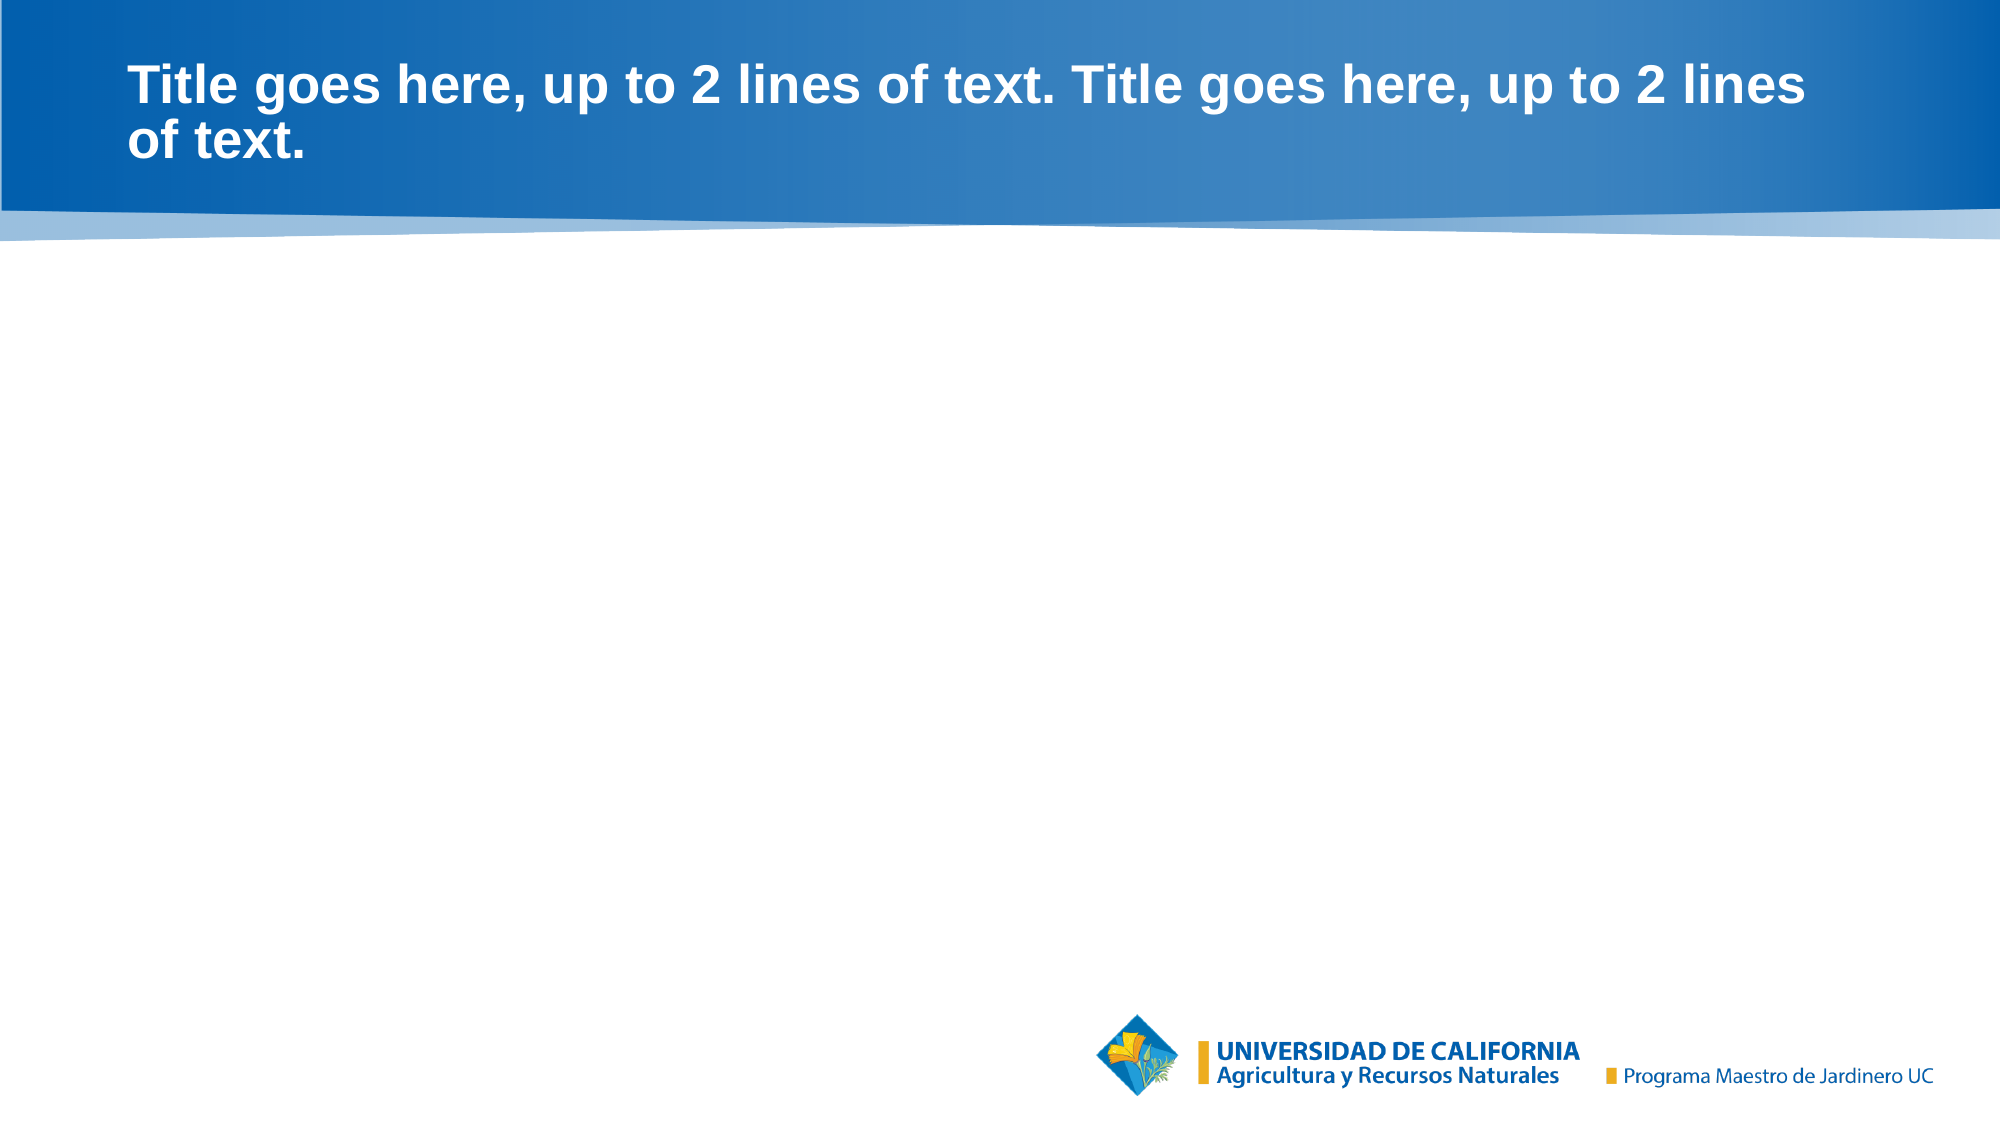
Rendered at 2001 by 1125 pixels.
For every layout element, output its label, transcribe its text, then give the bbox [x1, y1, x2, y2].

picture [1071, 979, 2001, 1125]
title Title goes here, up to 2 lines of text. Title goes here, up to 2 lines of text. [112, 51, 1887, 178]
picture [0, 0, 2000, 263]
